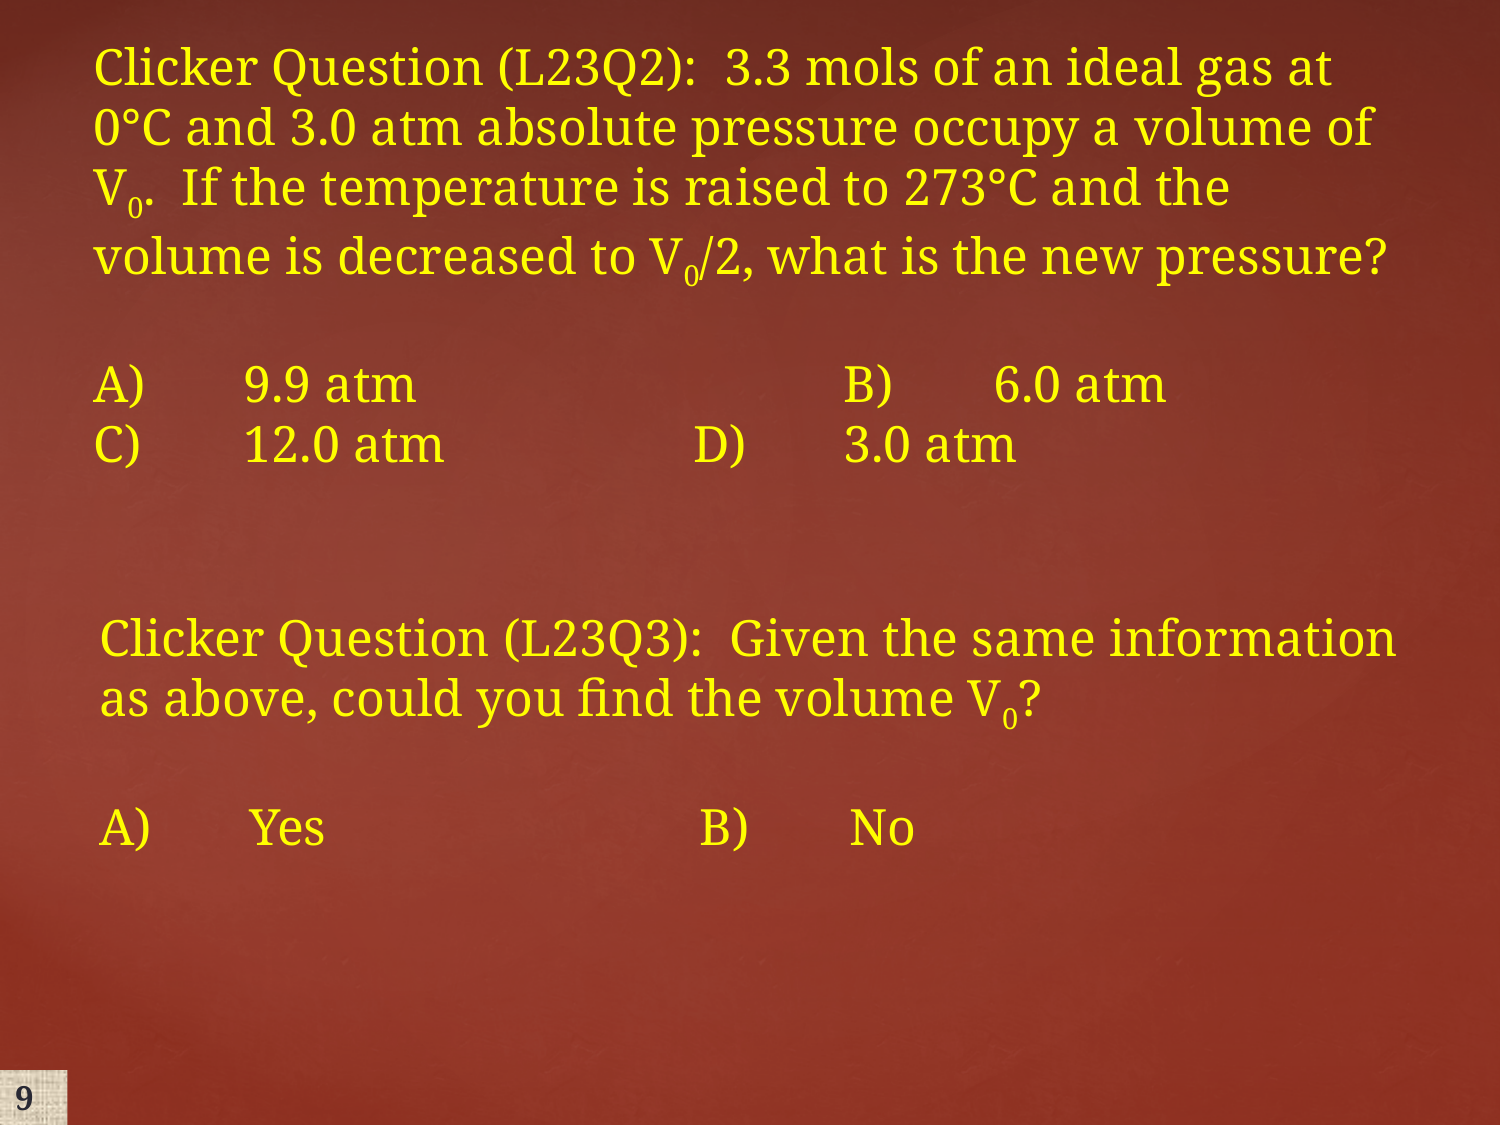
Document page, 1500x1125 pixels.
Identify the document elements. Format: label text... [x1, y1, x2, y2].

text_box 9 [0, 1070, 68, 1125]
text_box Clicker Question (L23Q3): Given the same information as above, could you find the volume V0? A) Yes B) No [84, 630, 1416, 863]
text_box Clicker Question (L23Q2): 3.3 mols of an ideal gas at 0°C and 3.0 atm absolute pressure occupy a volume of V0. If the temperature is raised to 273°C and the volume is decreased to V0/2, what is the new pressure? A) 9.9 atm B) 6.0 atm C) 12.0 atm D) 3.0 atm [78, 59, 1410, 480]
